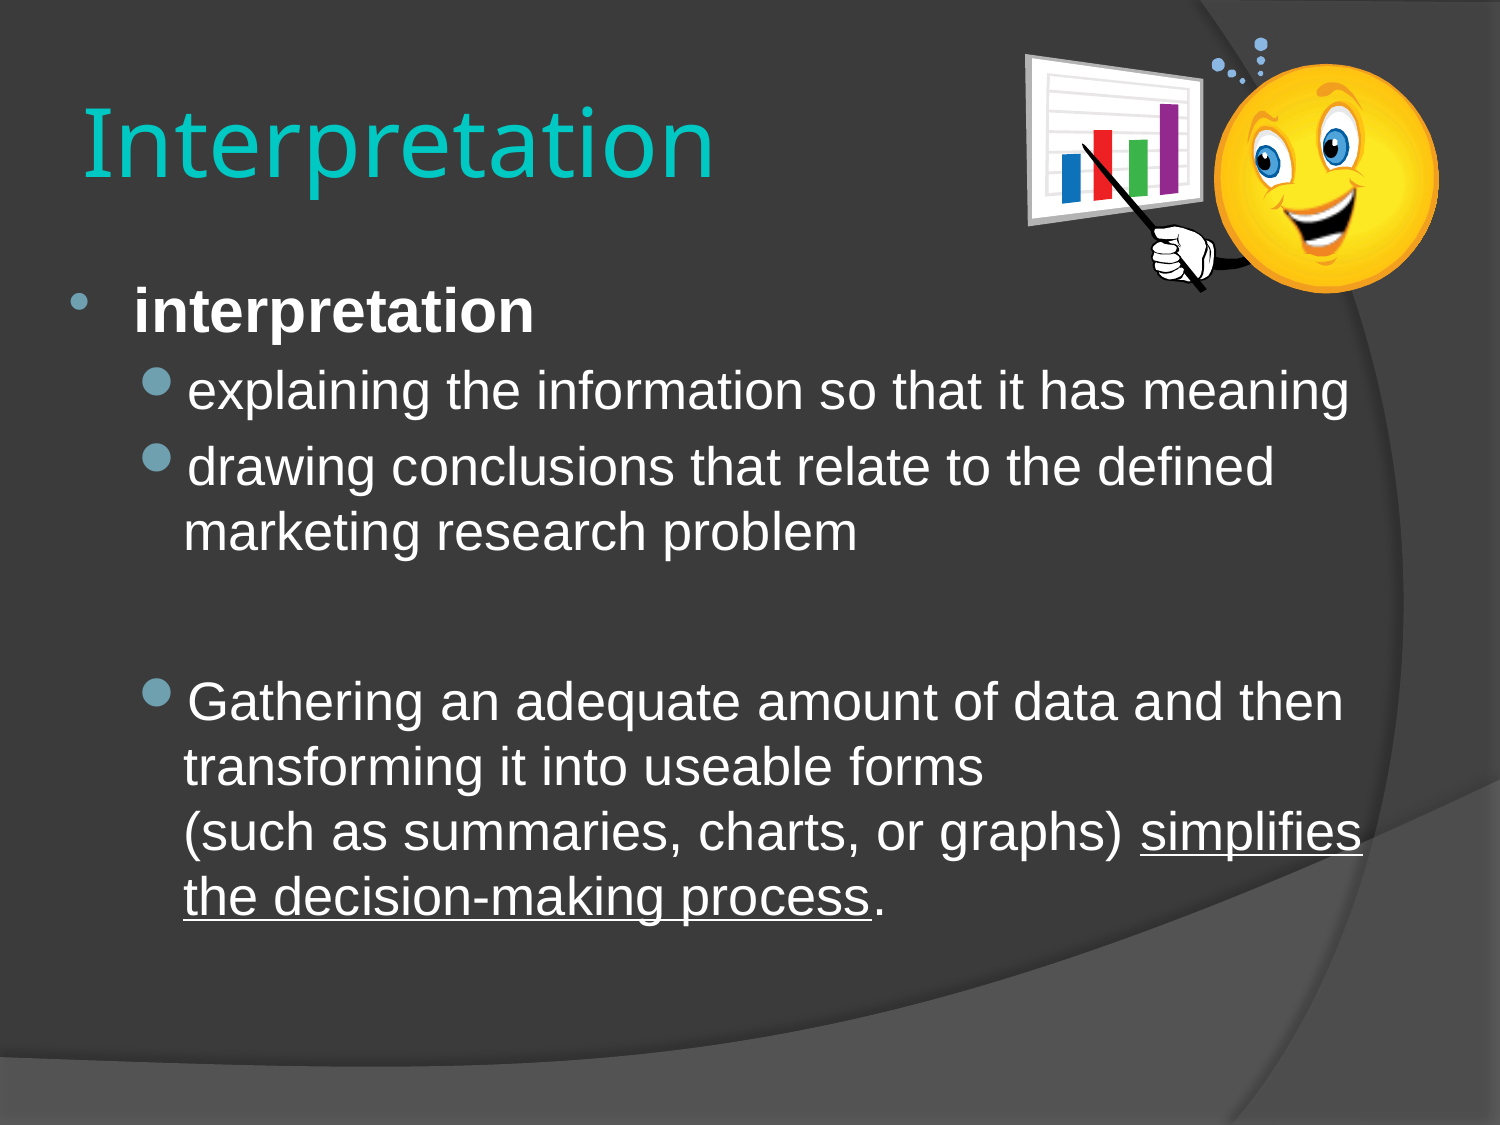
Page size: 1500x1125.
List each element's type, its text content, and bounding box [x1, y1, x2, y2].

list interpretation explaining the information so that it has meaning drawing conclusions that relate to the defined marketing research problem Gathering an adequate amount of data and then transforming it into useable forms (such as summaries, charts, or graphs) simplifies the decision-making process. [50, 262, 1463, 1005]
title Interpretation [75, 45, 1015, 233]
picture [1024, 37, 1439, 294]
